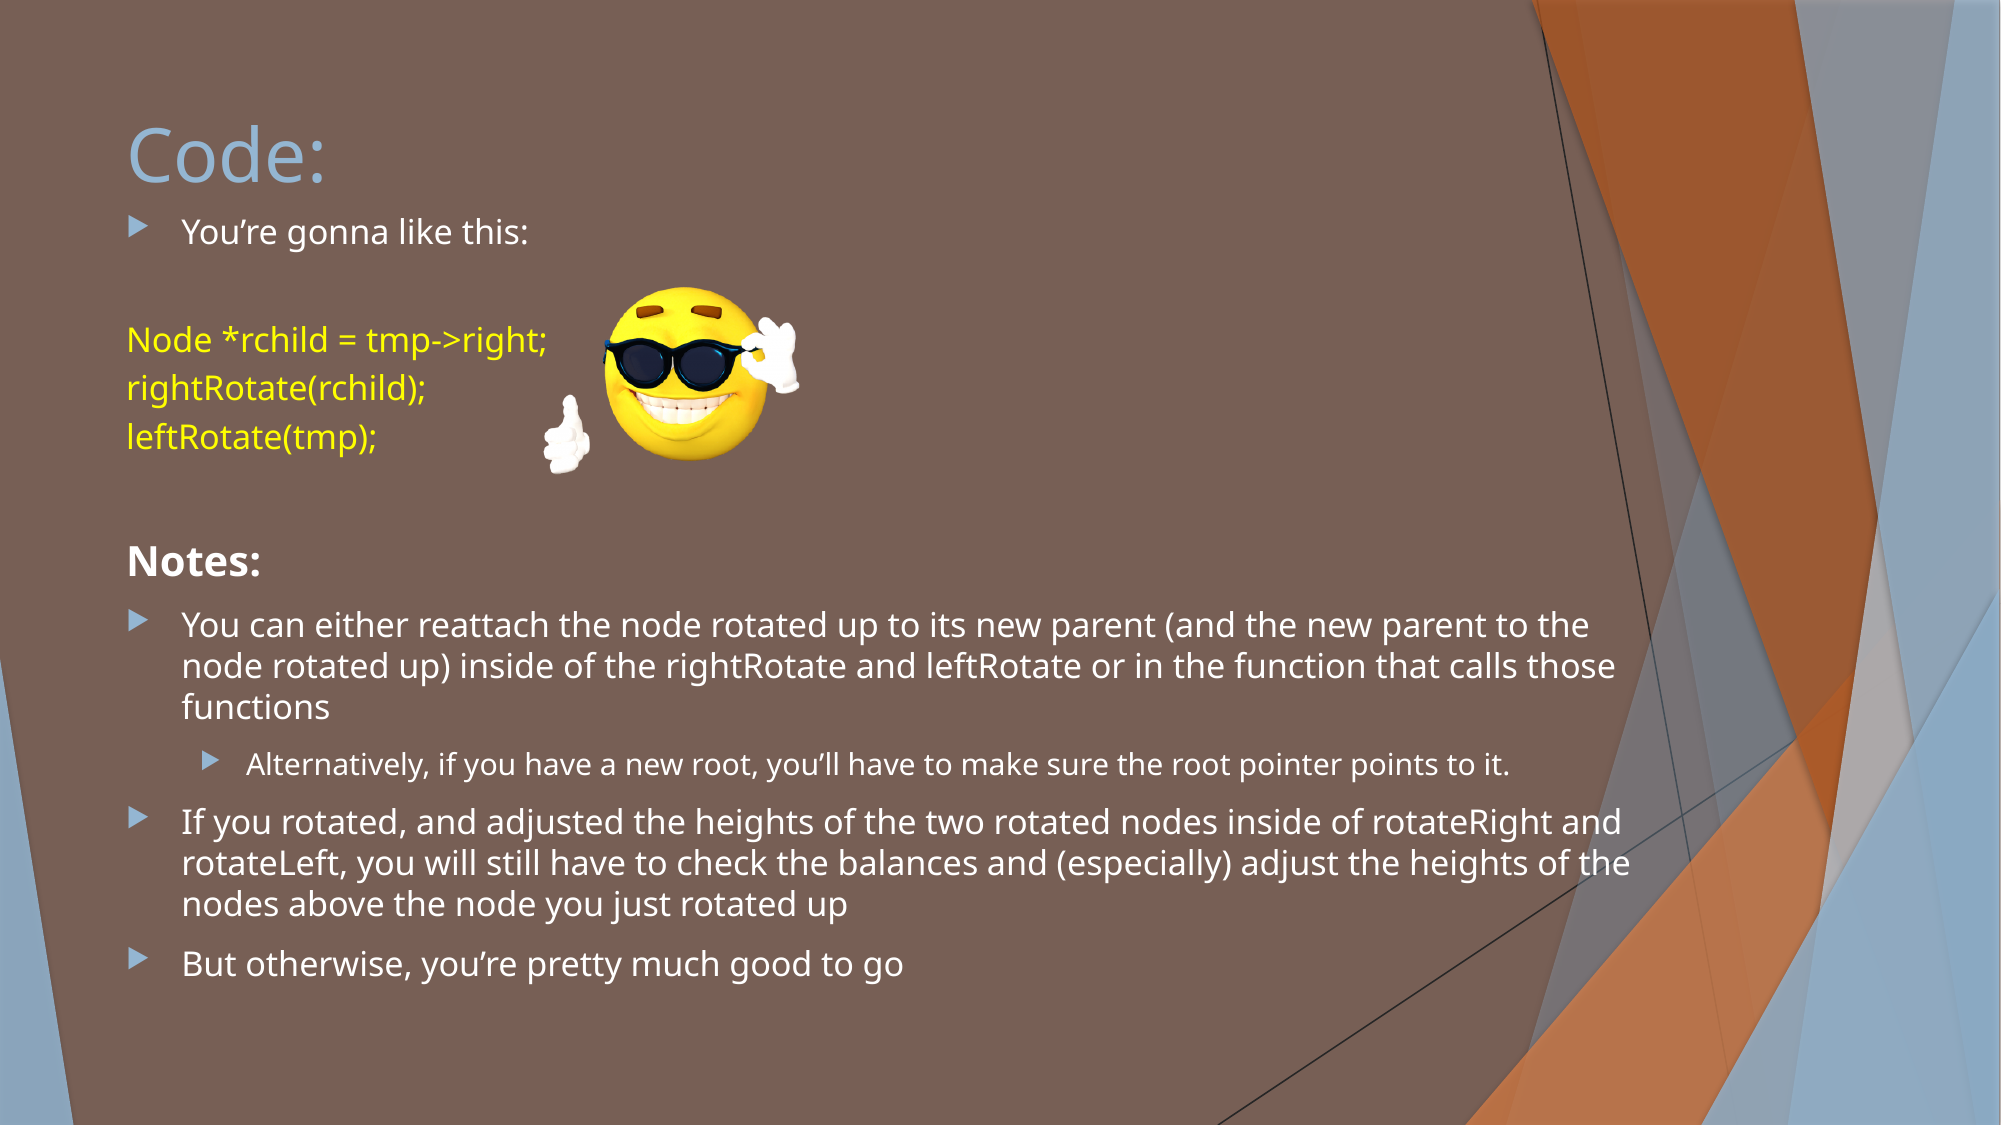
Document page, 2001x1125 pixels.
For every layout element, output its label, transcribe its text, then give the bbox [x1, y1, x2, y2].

title Code: [111, 99, 1522, 202]
picture [527, 282, 837, 499]
list You’re gonna like this: Node *rchild = tmp->right; rightRotate(rchild); leftRotate(tmp); Notes: You can either reattach the node rotated up to its new parent (and the new parent to the node rotated up) inside of the rightRotate and leftRotate or in the function that calls those functions Alternatively, if you have a new root, you’ll have to make sure the root pointer points to it. If you rotated, and adjusted the heights of the two rotated nodes inside of rotateRight and rotateLeft, you will still have to check the balances and (especially) adjust the heights of the nodes above the node you just rotated up But otherwise, you’re pretty much good to go [111, 202, 1662, 992]
